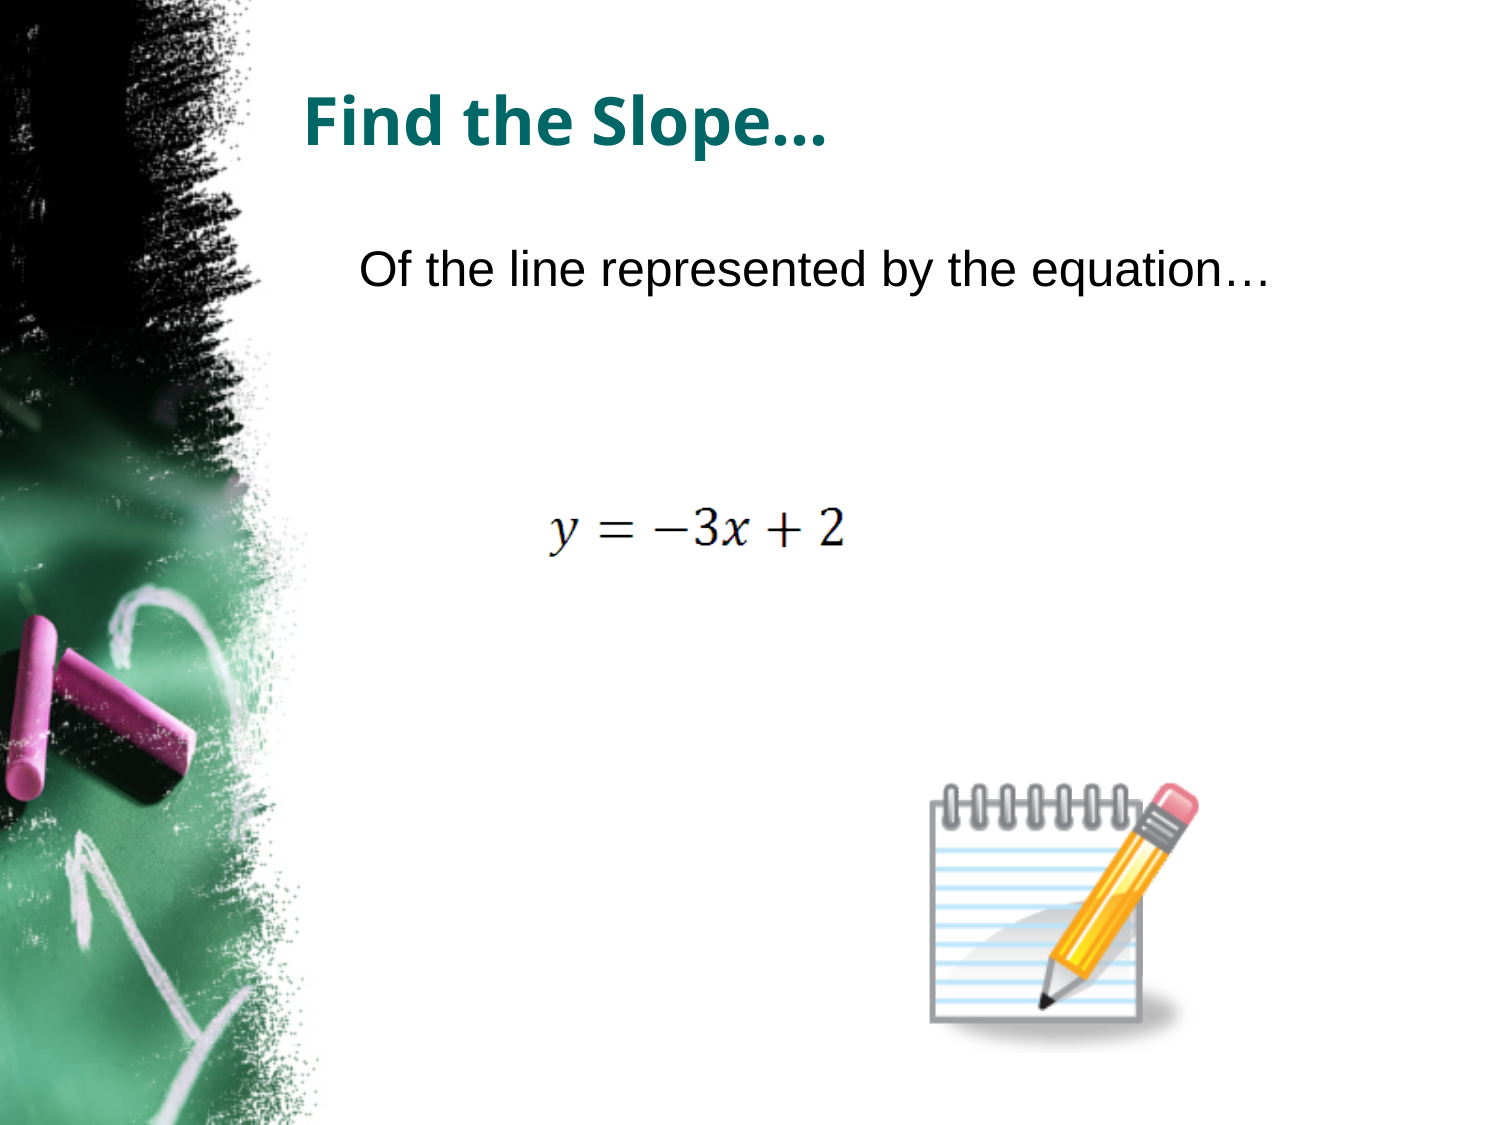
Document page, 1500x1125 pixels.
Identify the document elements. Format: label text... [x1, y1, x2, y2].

list Of the line represented by the equation… [287, 228, 1438, 980]
title Find the Slope… [287, 49, 1438, 188]
picture [0, 1, 1500, 1125]
